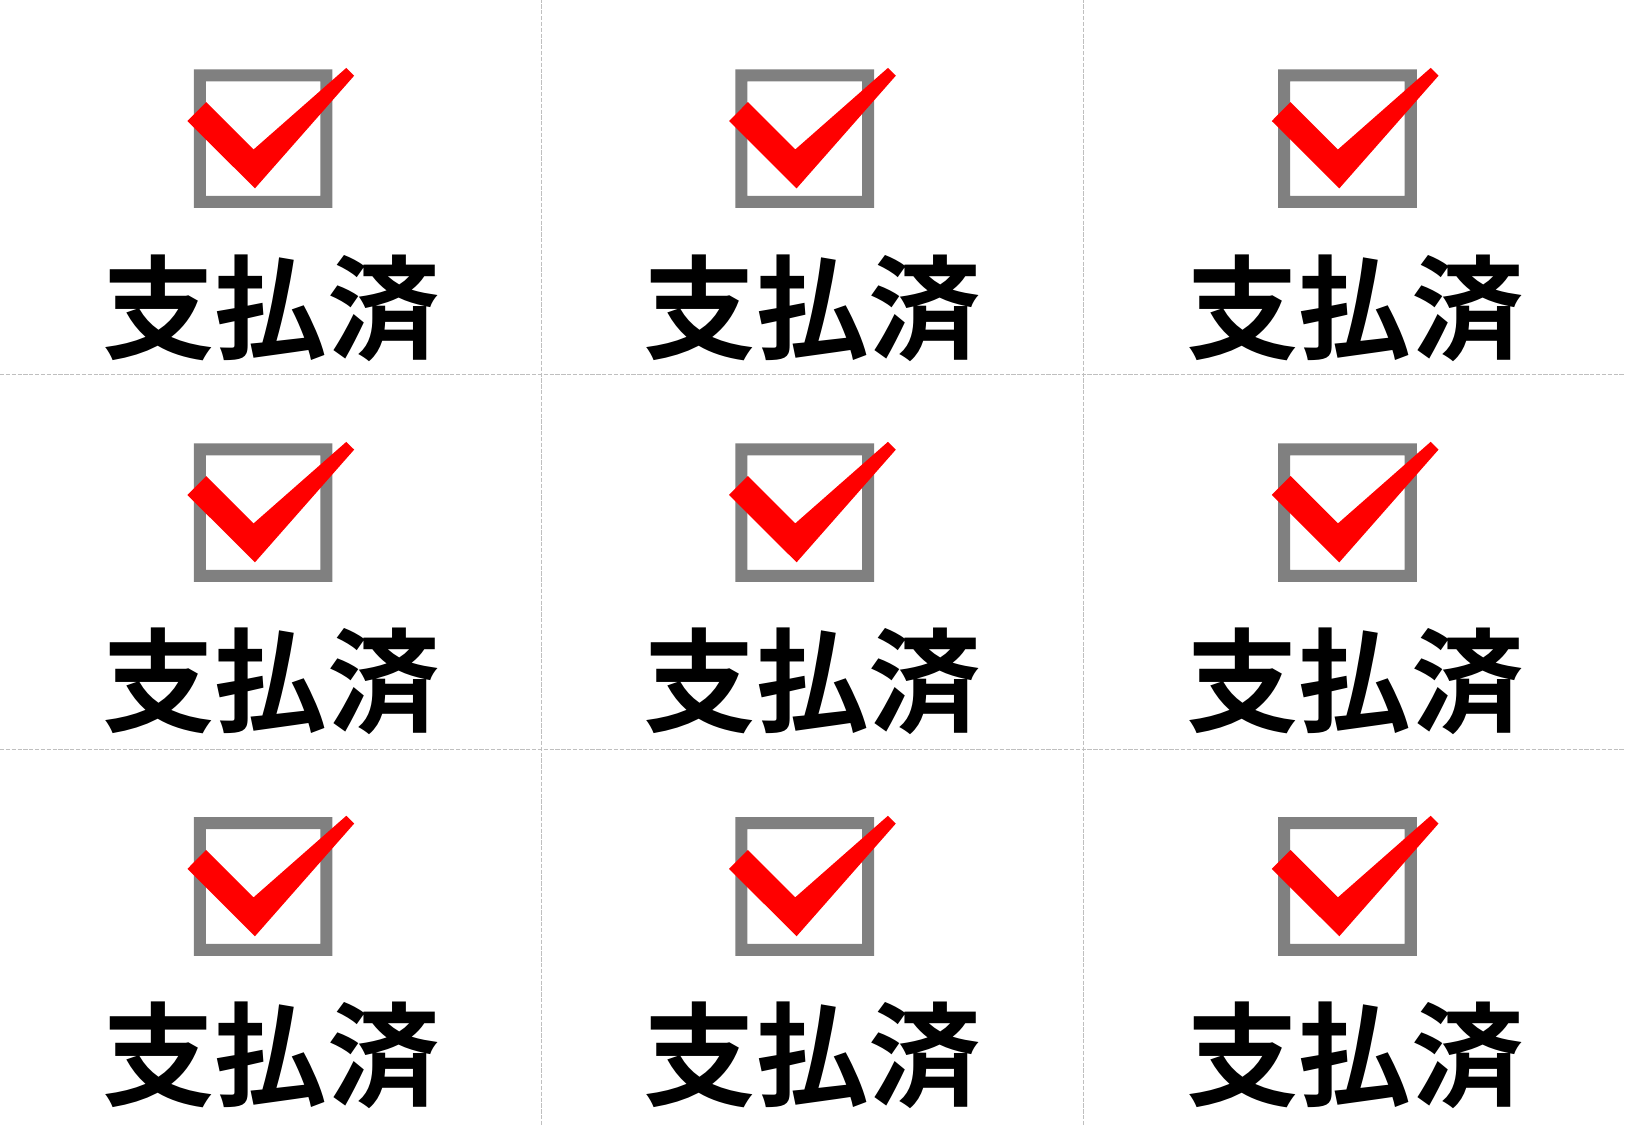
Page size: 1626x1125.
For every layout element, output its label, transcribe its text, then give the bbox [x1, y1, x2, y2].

text_box 支払済 [101, 237, 440, 373]
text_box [1271, 815, 1439, 956]
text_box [1271, 441, 1439, 582]
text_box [187, 441, 355, 582]
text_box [187, 67, 355, 208]
text_box 支払済 [643, 985, 982, 1121]
text_box 支払済 [643, 611, 982, 747]
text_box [187, 815, 355, 956]
text_box 支払済 [1186, 985, 1525, 1121]
text_box 支払済 [101, 985, 440, 1121]
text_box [729, 815, 896, 956]
text_box 支払済 [1186, 237, 1525, 373]
text_box 支払済 [1186, 611, 1525, 747]
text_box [1271, 67, 1439, 208]
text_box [729, 67, 896, 208]
text_box 支払済 [643, 237, 982, 373]
text_box 支払済 [101, 611, 440, 747]
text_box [729, 441, 896, 582]
